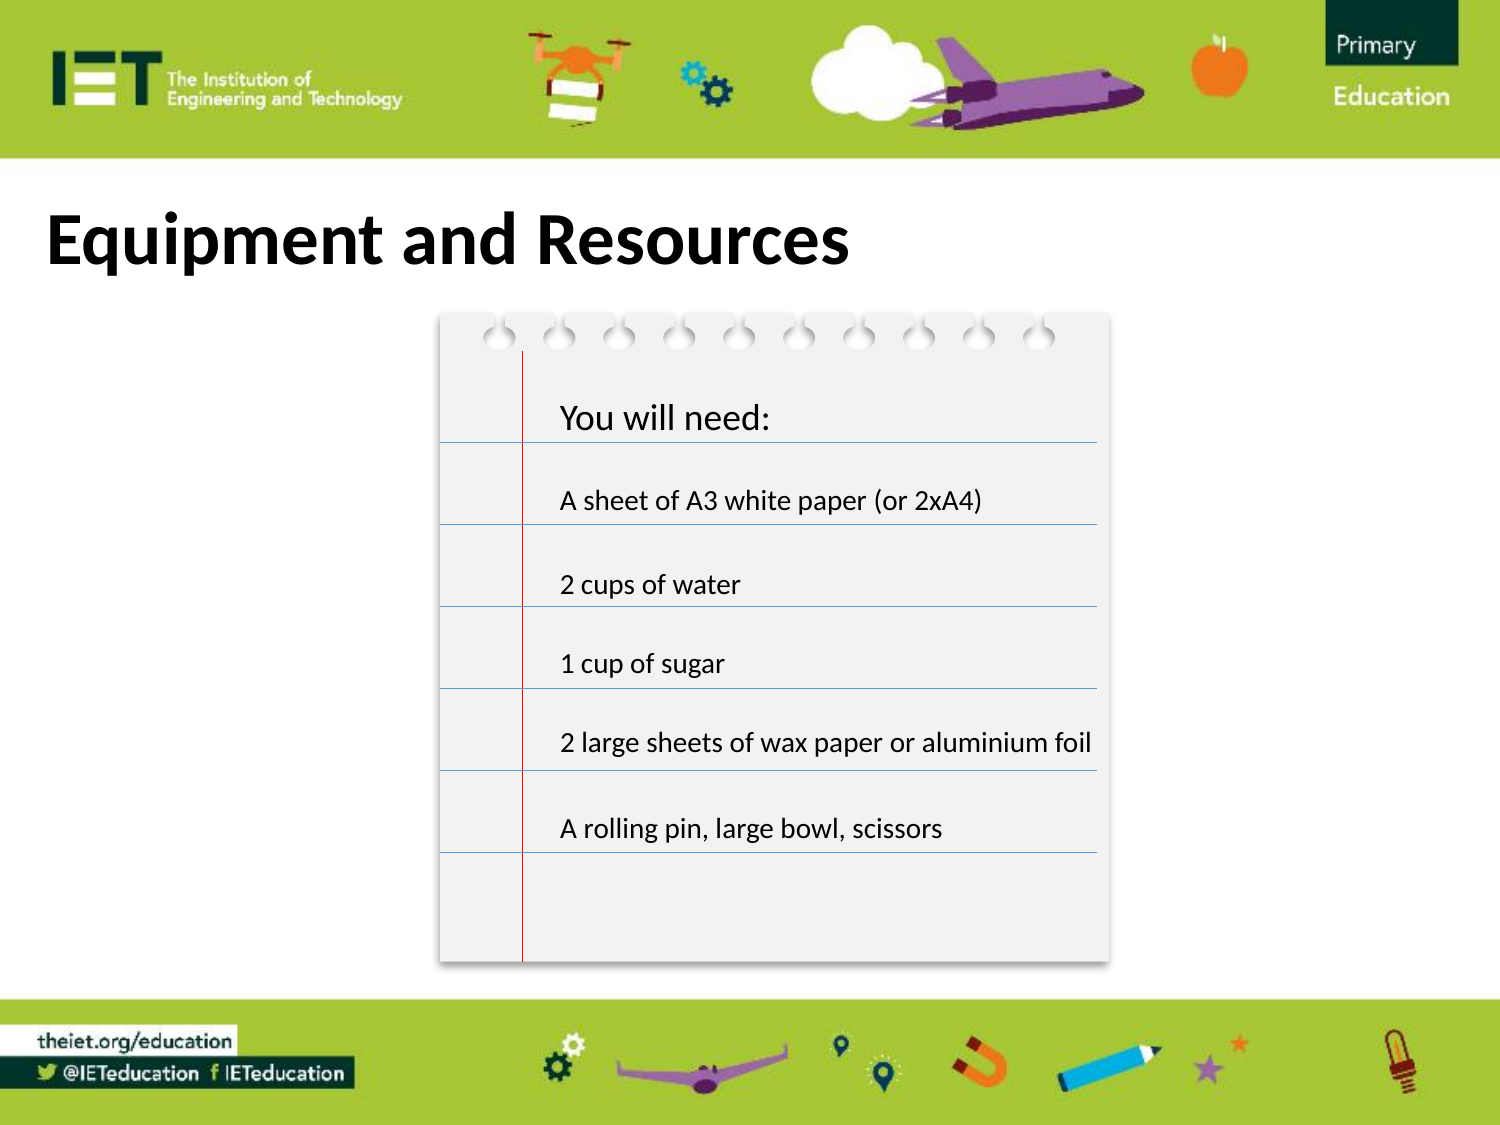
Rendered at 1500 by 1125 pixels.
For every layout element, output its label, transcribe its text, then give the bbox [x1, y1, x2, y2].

text_box [439, 311, 1111, 963]
text_box A sheet of A3 white paper (or 2xA4) [545, 473, 1079, 524]
text_box You will need: [545, 385, 981, 442]
text_box A rolling pin, large bowl, scissors [545, 801, 981, 852]
text_box 1 cup of sugar [545, 636, 981, 687]
picture [0, 0, 1500, 1125]
text_box 2 cups of water [545, 558, 981, 606]
text_box Equipment and Resources [31, 180, 957, 300]
text_box 2 large sheets of wax paper or aluminium foil [545, 715, 1117, 766]
